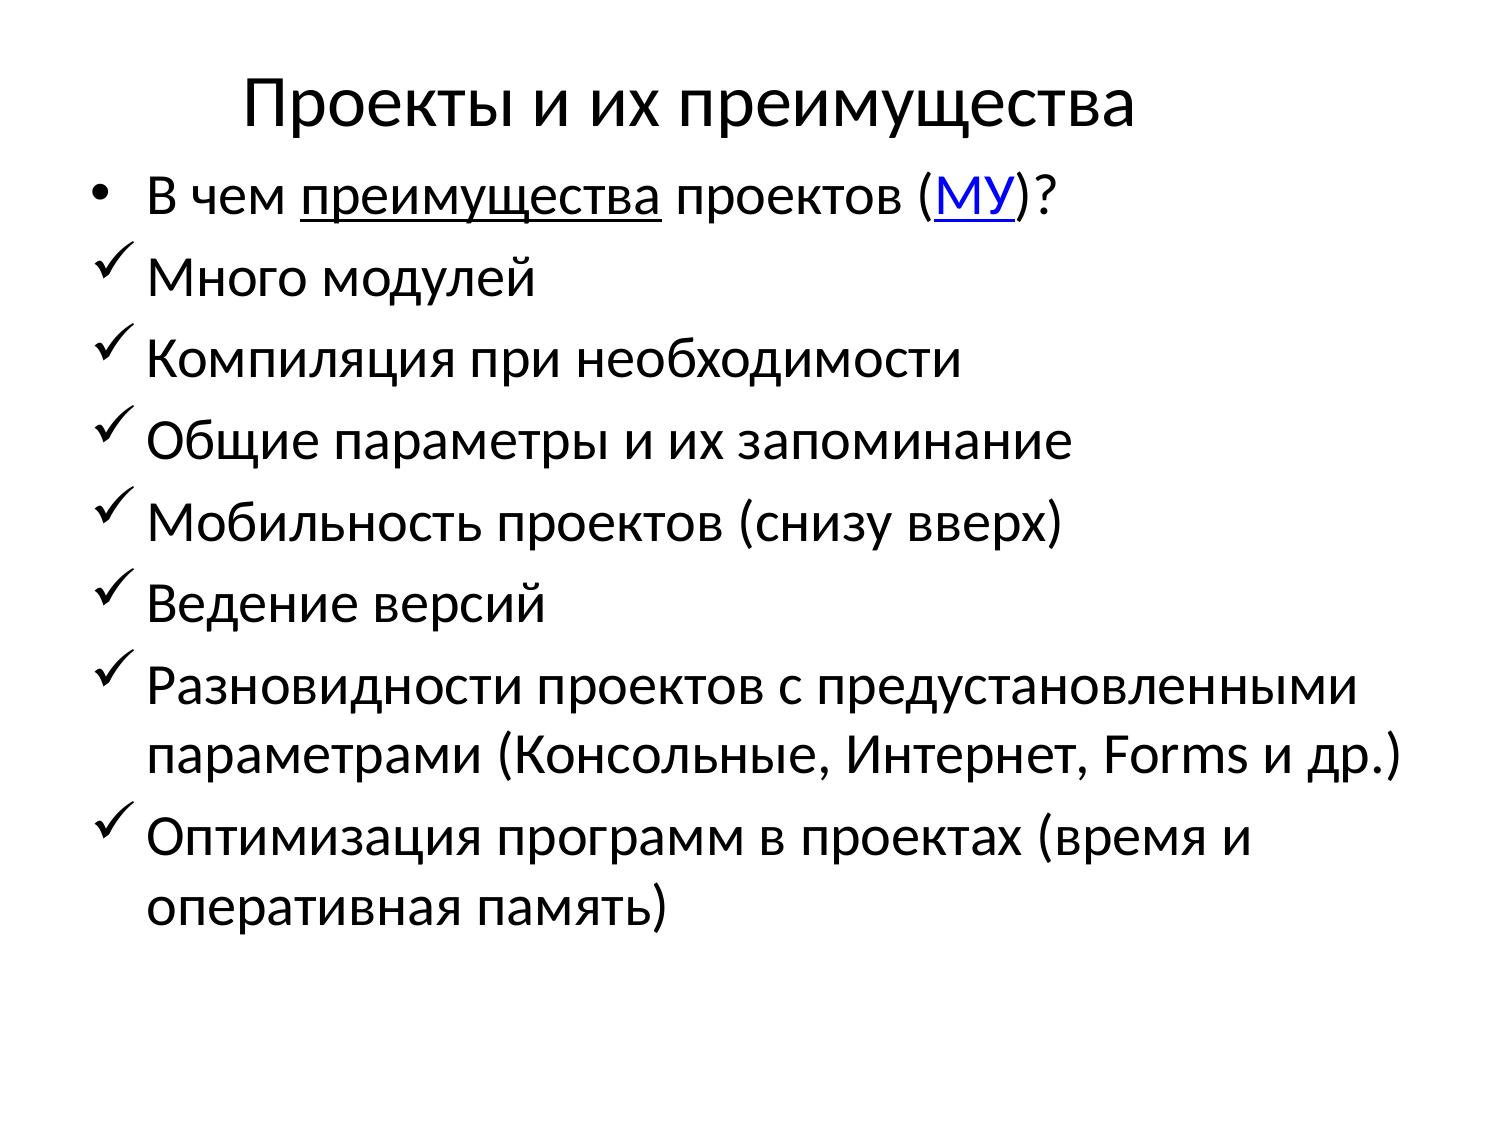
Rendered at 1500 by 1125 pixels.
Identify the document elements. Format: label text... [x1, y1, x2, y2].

title Проекты и их преимущества [75, 45, 1306, 149]
list В чем преимущества проектов (МУ)? Много модулей Компиляция при необходимости Общие параметры и их запоминание Мобильность проектов (снизу вверх) Ведение версий Разновидности проектов с предустановленными параметрами (Консольные, Интернет, Forms и др.) Оптимизация программ в проектах (время и оперативная память) [75, 149, 1425, 1005]
